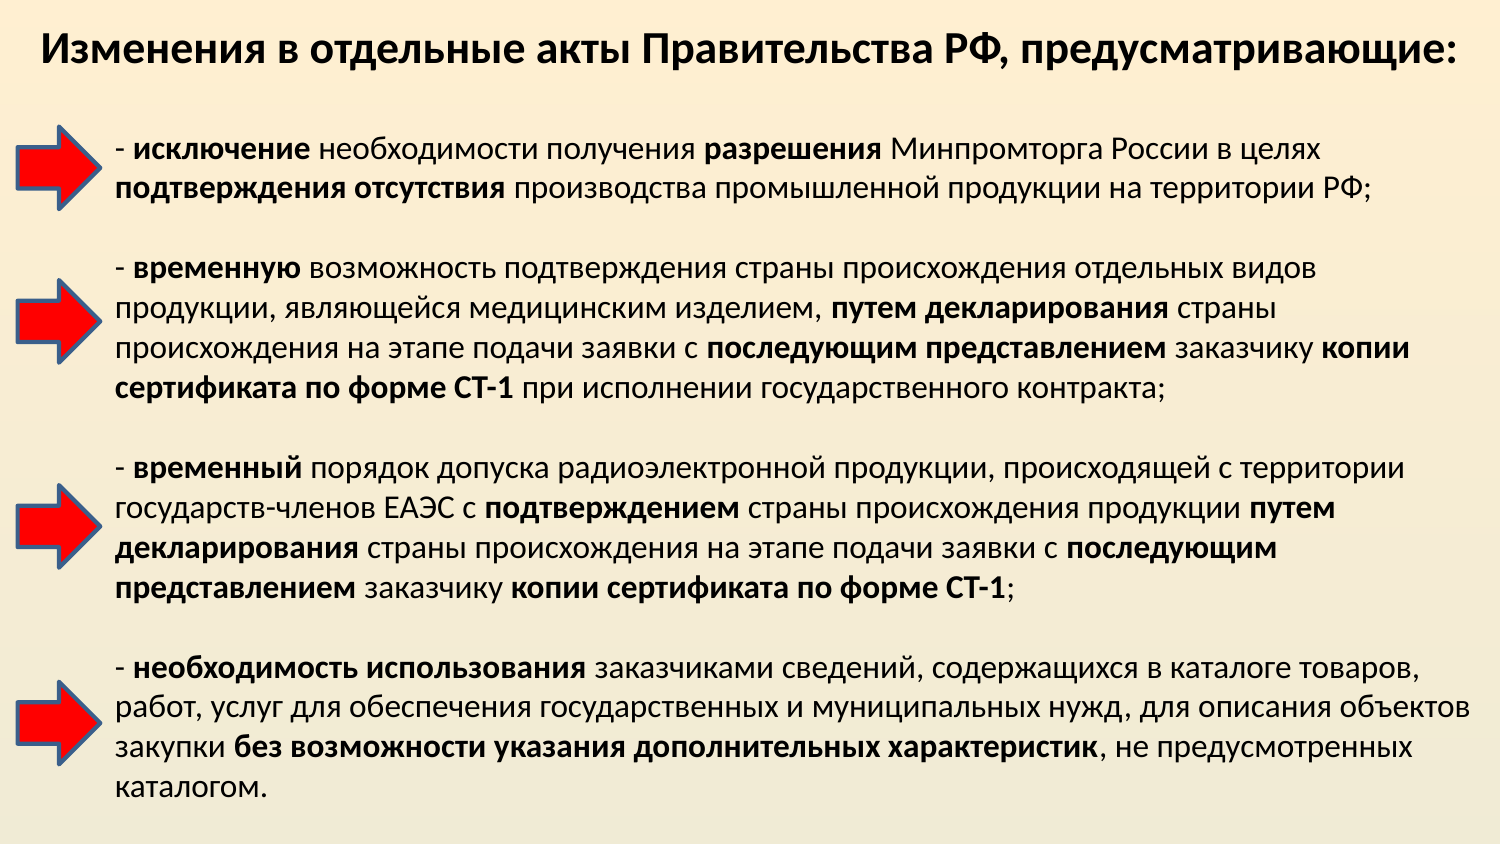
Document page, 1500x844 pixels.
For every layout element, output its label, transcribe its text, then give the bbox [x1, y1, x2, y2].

text_box [15, 679, 103, 767]
text_box [15, 483, 103, 570]
text_box - исключение необходимости получения разрешения Минпромторга России в целях подтверждения отсутствия производства промышленной продукции на территории РФ; - временную возможность подтверждения страны происхождения отдельных видов продукции, являющейся медицинским изделием, путем декларирования страны происхождения на этапе подачи заявки с последующим представлением заказчику копии сертификата по форме СТ-1 при исполнении государственного контракта; - временный порядок допуска радиоэлектронной продукции, происходящей с территории государств-членов ЕАЭС с подтверждением страны происхождения продукции путем декларирования страны происхождения на этапе подачи заявки с последующим представлением заказчику копии сертификата по форме СТ-1; - необходимость использования заказчиками сведений, содержащихся в каталоге товаров, работ, услуг для обеспечения государственных и муниципальных нужд, для описания объектов закупки без возможности указания дополнительных характеристик, не предусмотренных каталогом. [98, 124, 1490, 844]
text_box [15, 124, 103, 212]
text_box Изменения в отдельные акты Правительства РФ, предусматривающие: [0, 0, 1500, 93]
text_box [15, 278, 103, 365]
